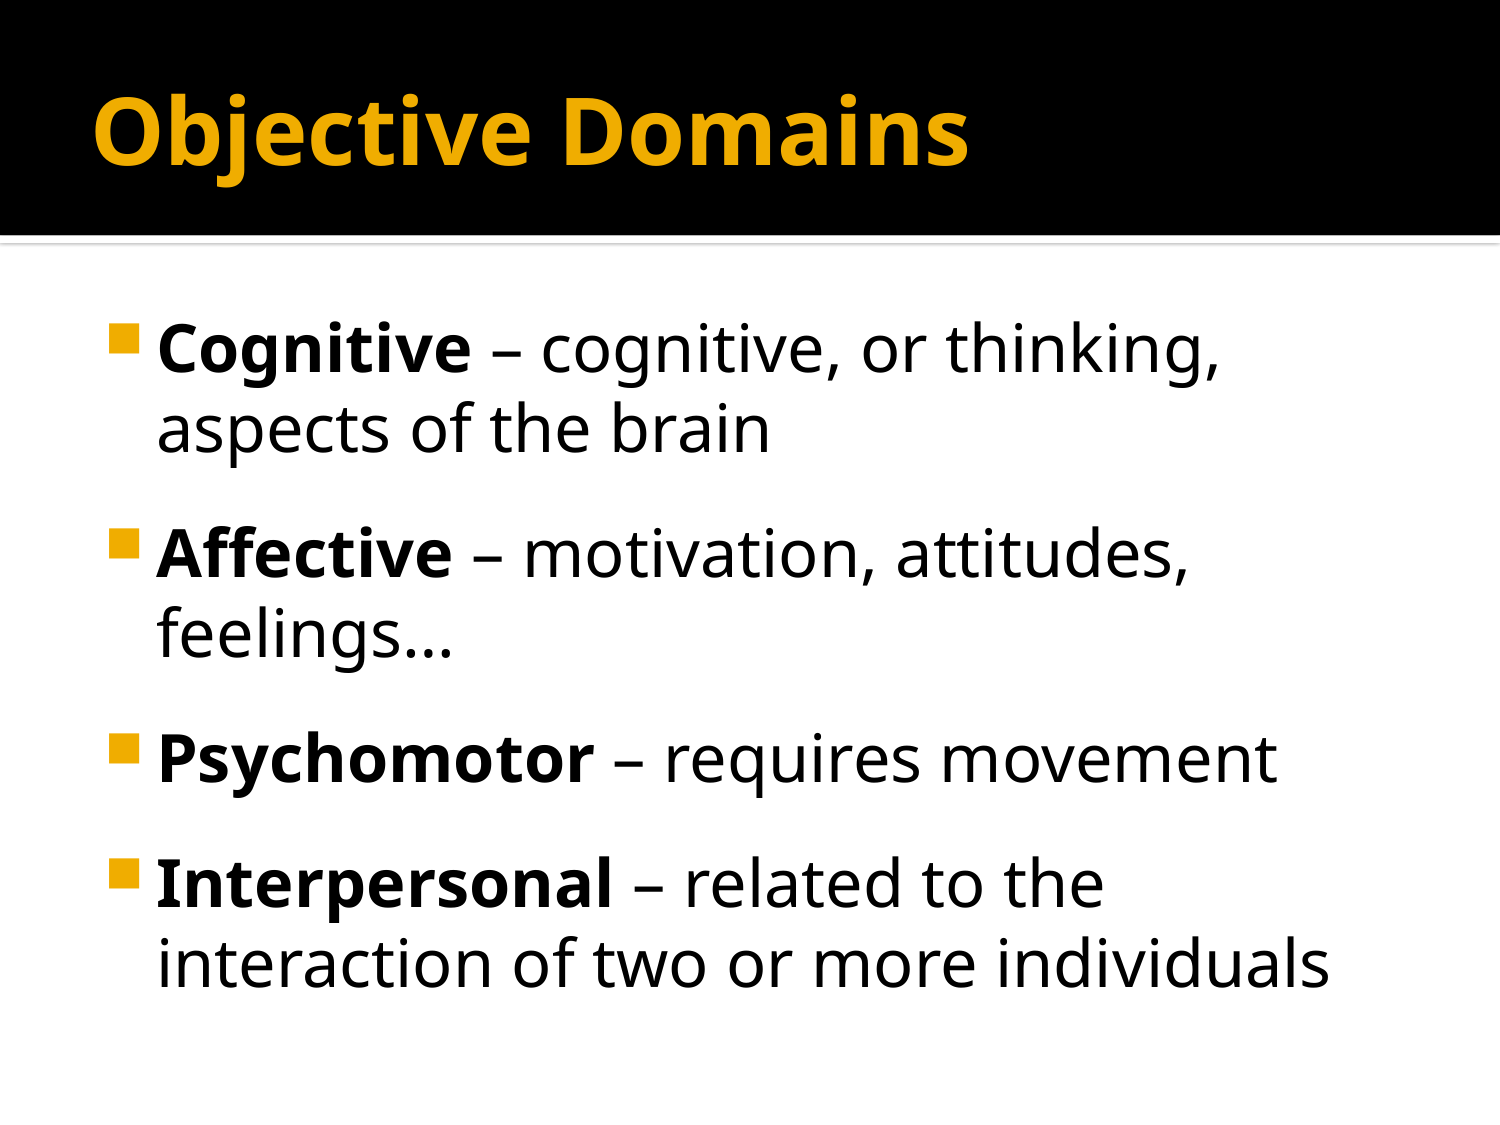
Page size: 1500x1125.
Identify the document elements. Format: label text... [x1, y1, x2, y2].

title Objective Domains [75, 25, 1425, 231]
list Cognitive – cognitive, or thinking, aspects of the brain Affective – motivation, attitudes, feelings… Psychomotor – requires movement Interpersonal – related to the interaction of two or more individuals [75, 291, 1425, 1050]
